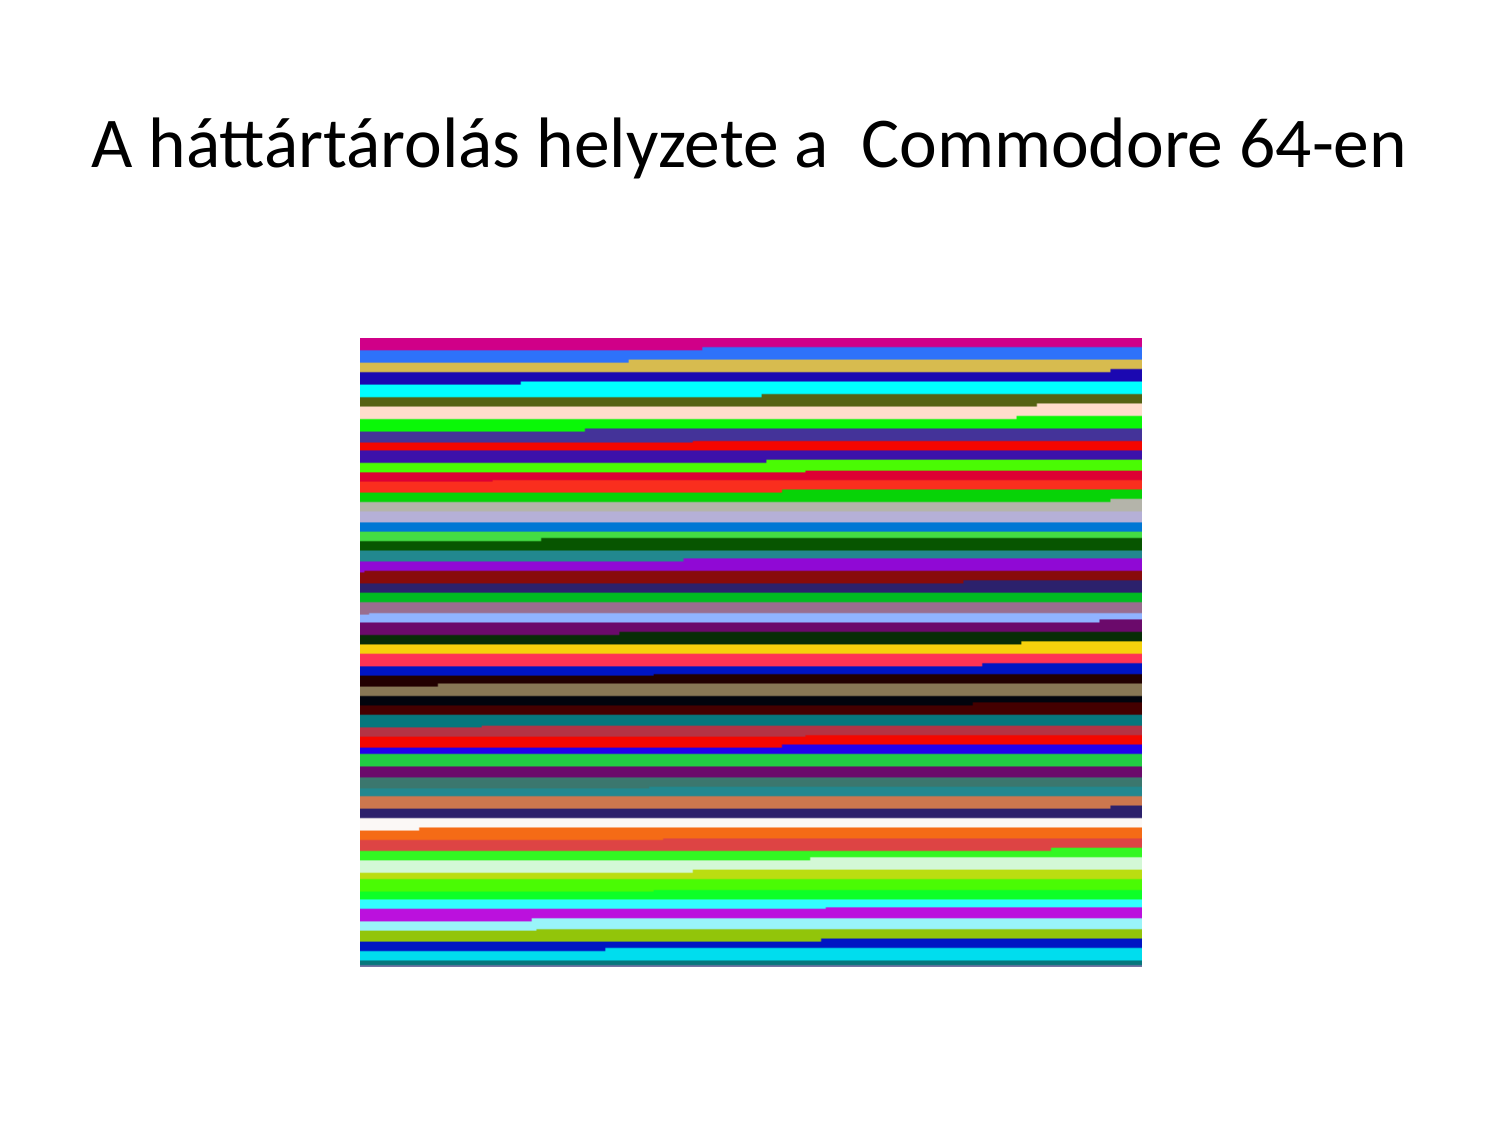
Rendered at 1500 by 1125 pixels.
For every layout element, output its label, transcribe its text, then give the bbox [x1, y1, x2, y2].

picture [359, 337, 1142, 967]
title A háttártárolás helyzete a Commodore 64-en [75, 45, 1425, 233]
